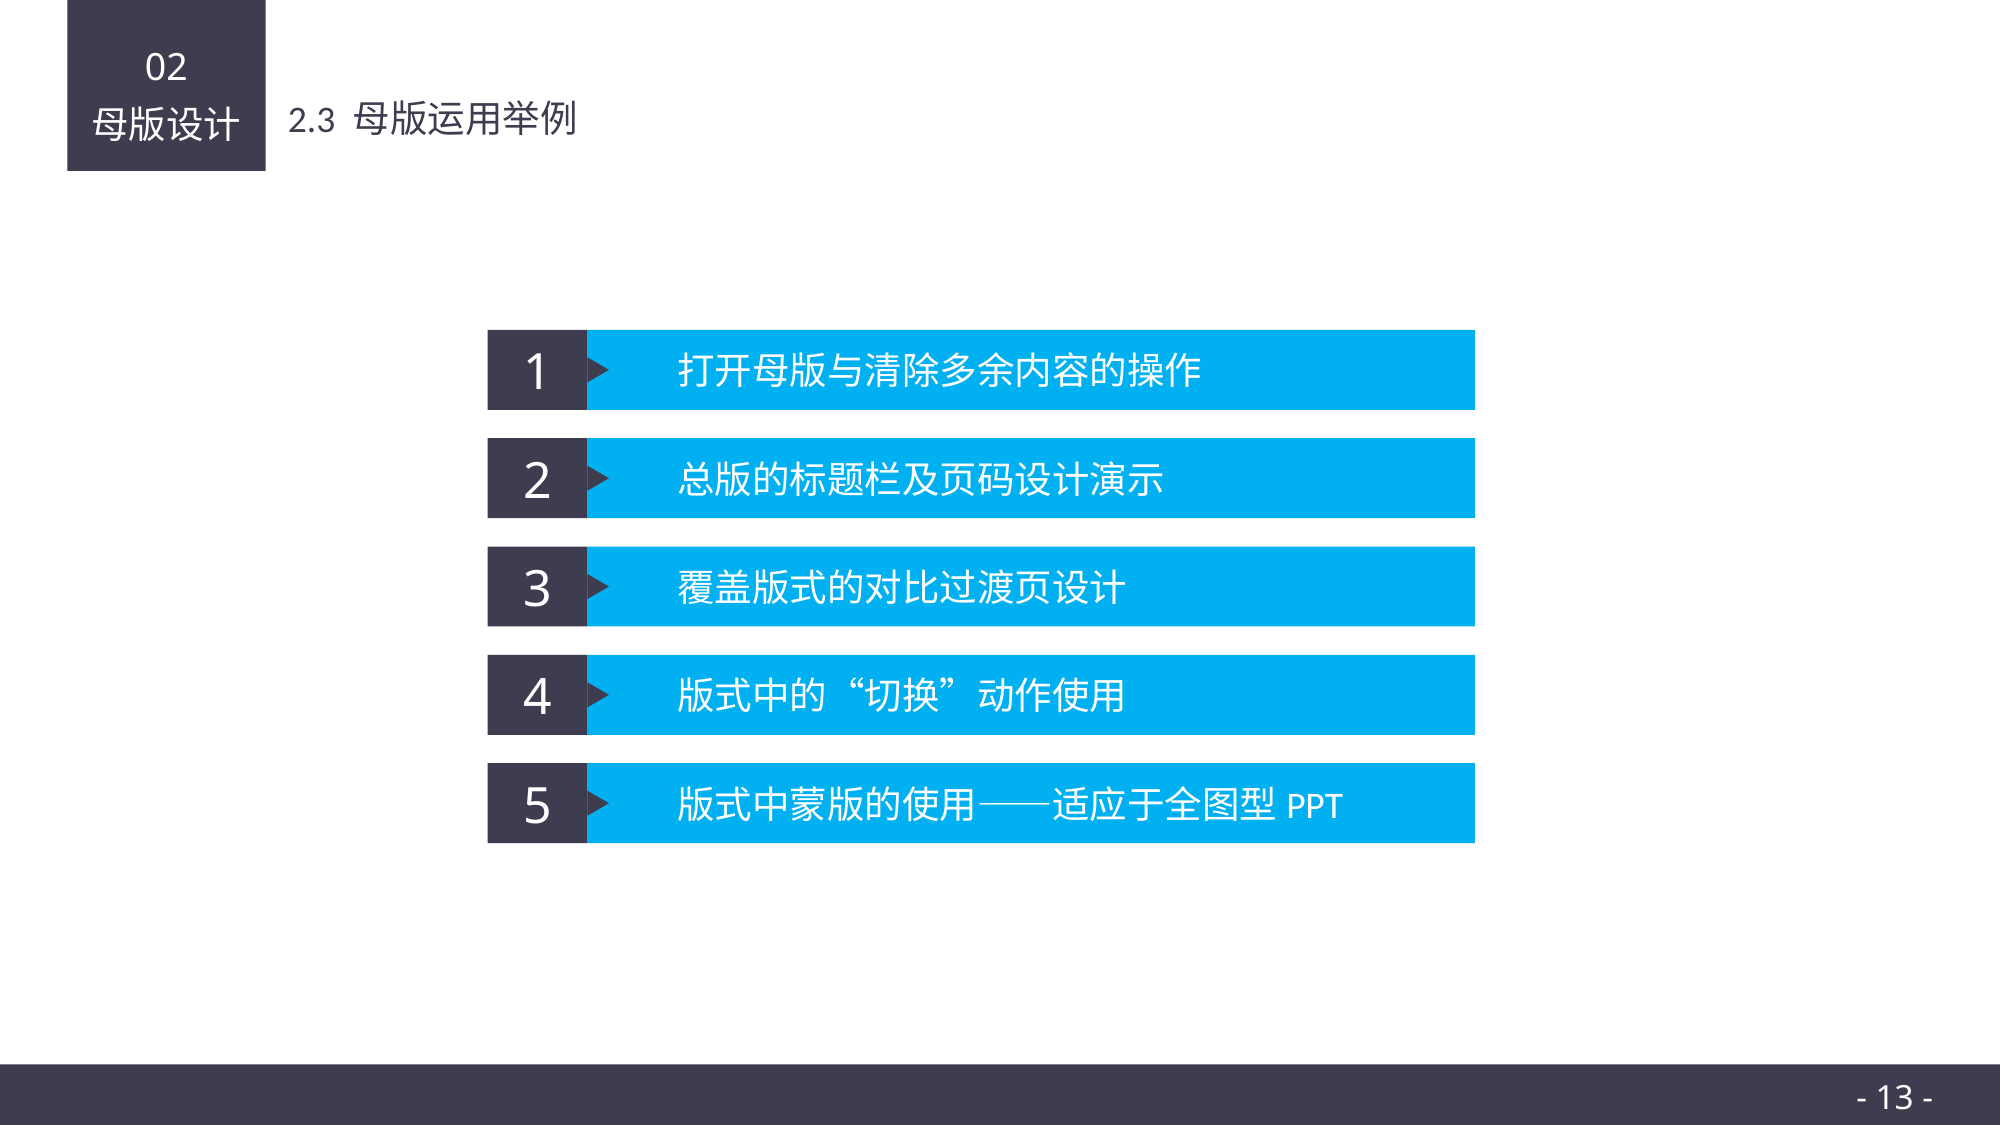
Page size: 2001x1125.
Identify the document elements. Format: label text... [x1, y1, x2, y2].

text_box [487, 546, 1476, 627]
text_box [487, 437, 1476, 519]
text_box 2.3 母版运用举例 [273, 87, 928, 148]
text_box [487, 762, 1476, 844]
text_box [487, 329, 1476, 411]
text_box 02 母版设计 [67, 21, 266, 154]
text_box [487, 654, 1476, 736]
